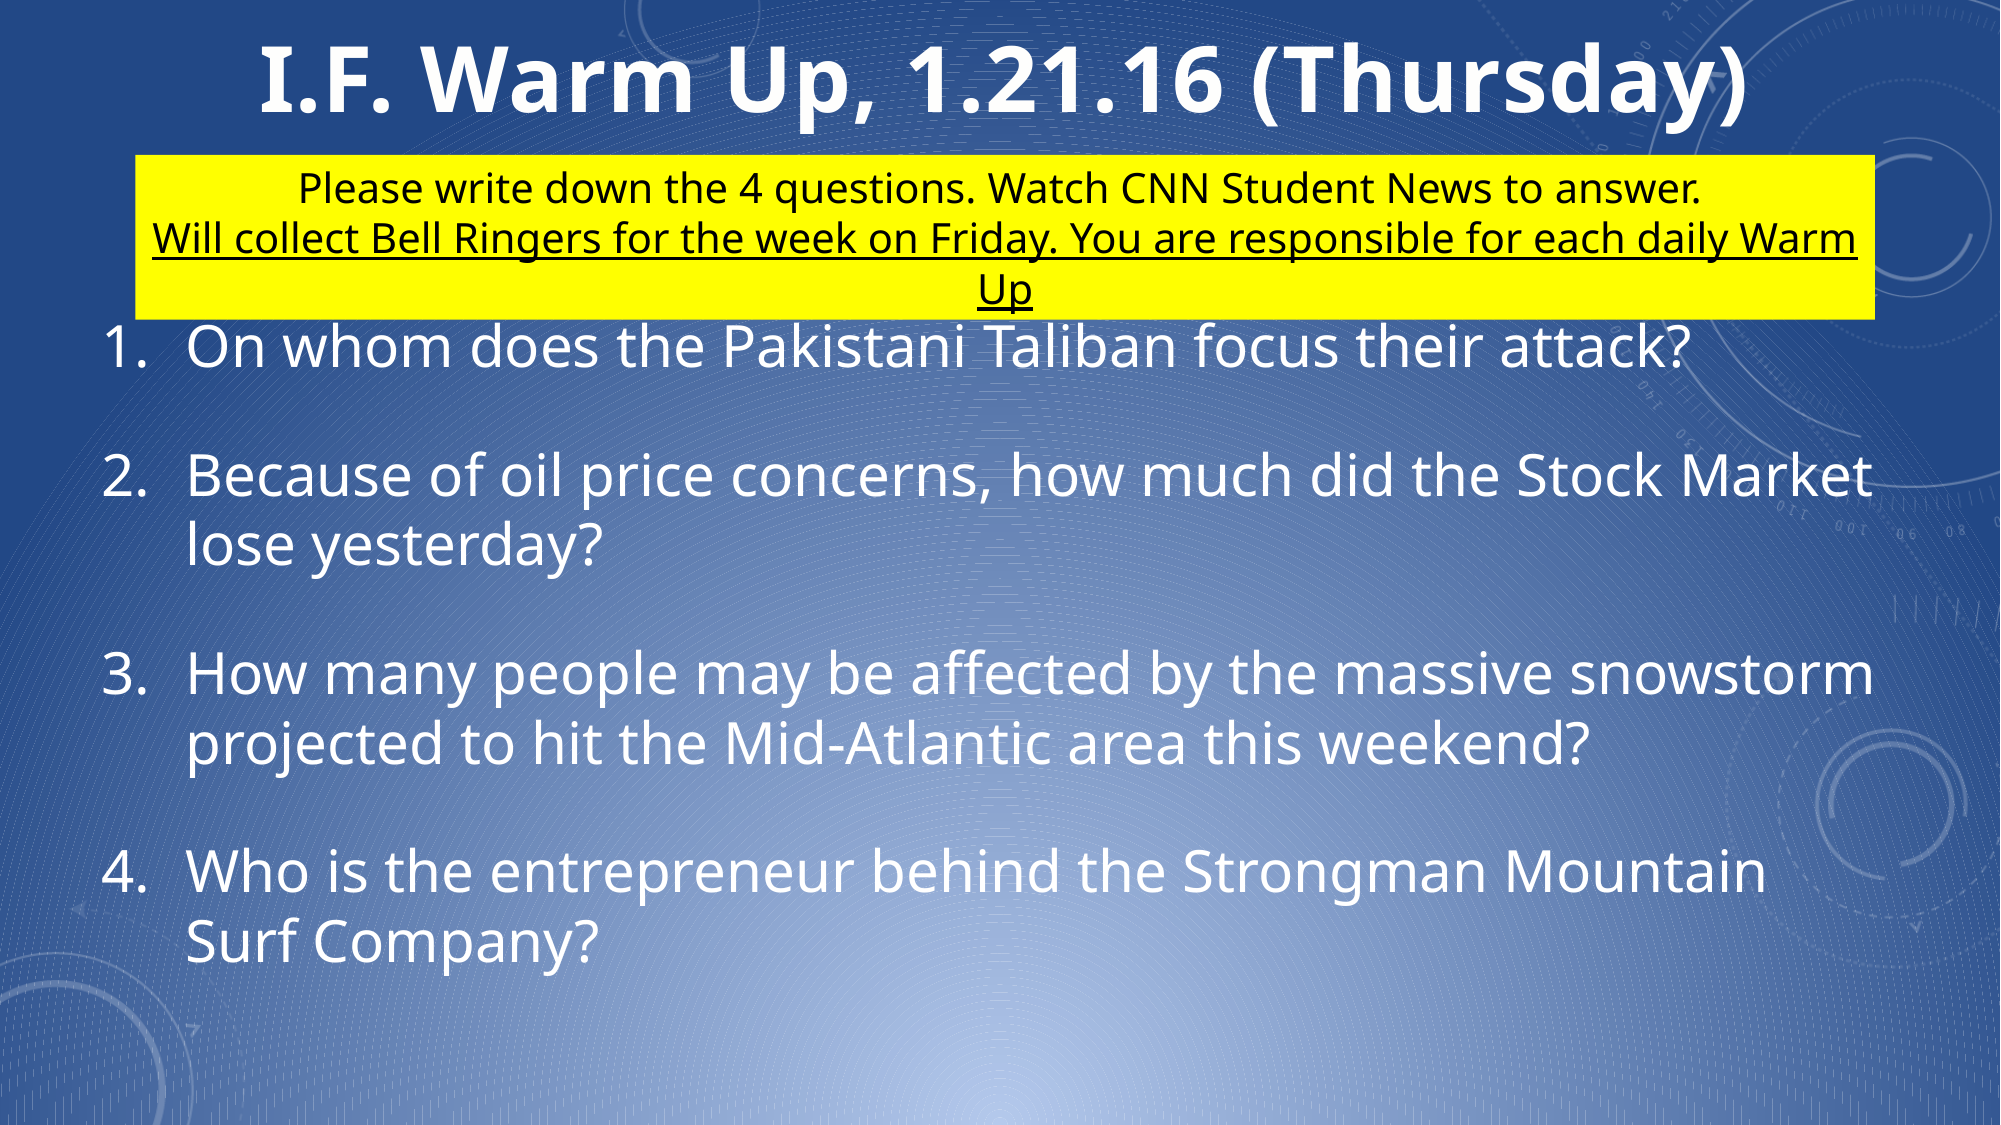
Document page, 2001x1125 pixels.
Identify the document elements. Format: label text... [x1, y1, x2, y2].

text_box I.F. Warm Up, 1.21.16 (Thursday) [135, 13, 1875, 139]
picture [0, 0, 2000, 1125]
text_box On whom does the Pakistani Taliban focus their attack? Because of oil price concerns, how much did the Stock Market lose yesterday? How many people may be affected by the massive snowstorm projected to hit the Mid-Atlantic area this weekend? Who is the entrepreneur behind the Strongman Mountain Surf Company? [24, 301, 1963, 982]
text_box Please write down the 4 questions. Watch CNN Student News to answer. Will collect Bell Ringers for the week on Friday. You are responsible for each daily Warm Up [135, 154, 1875, 301]
